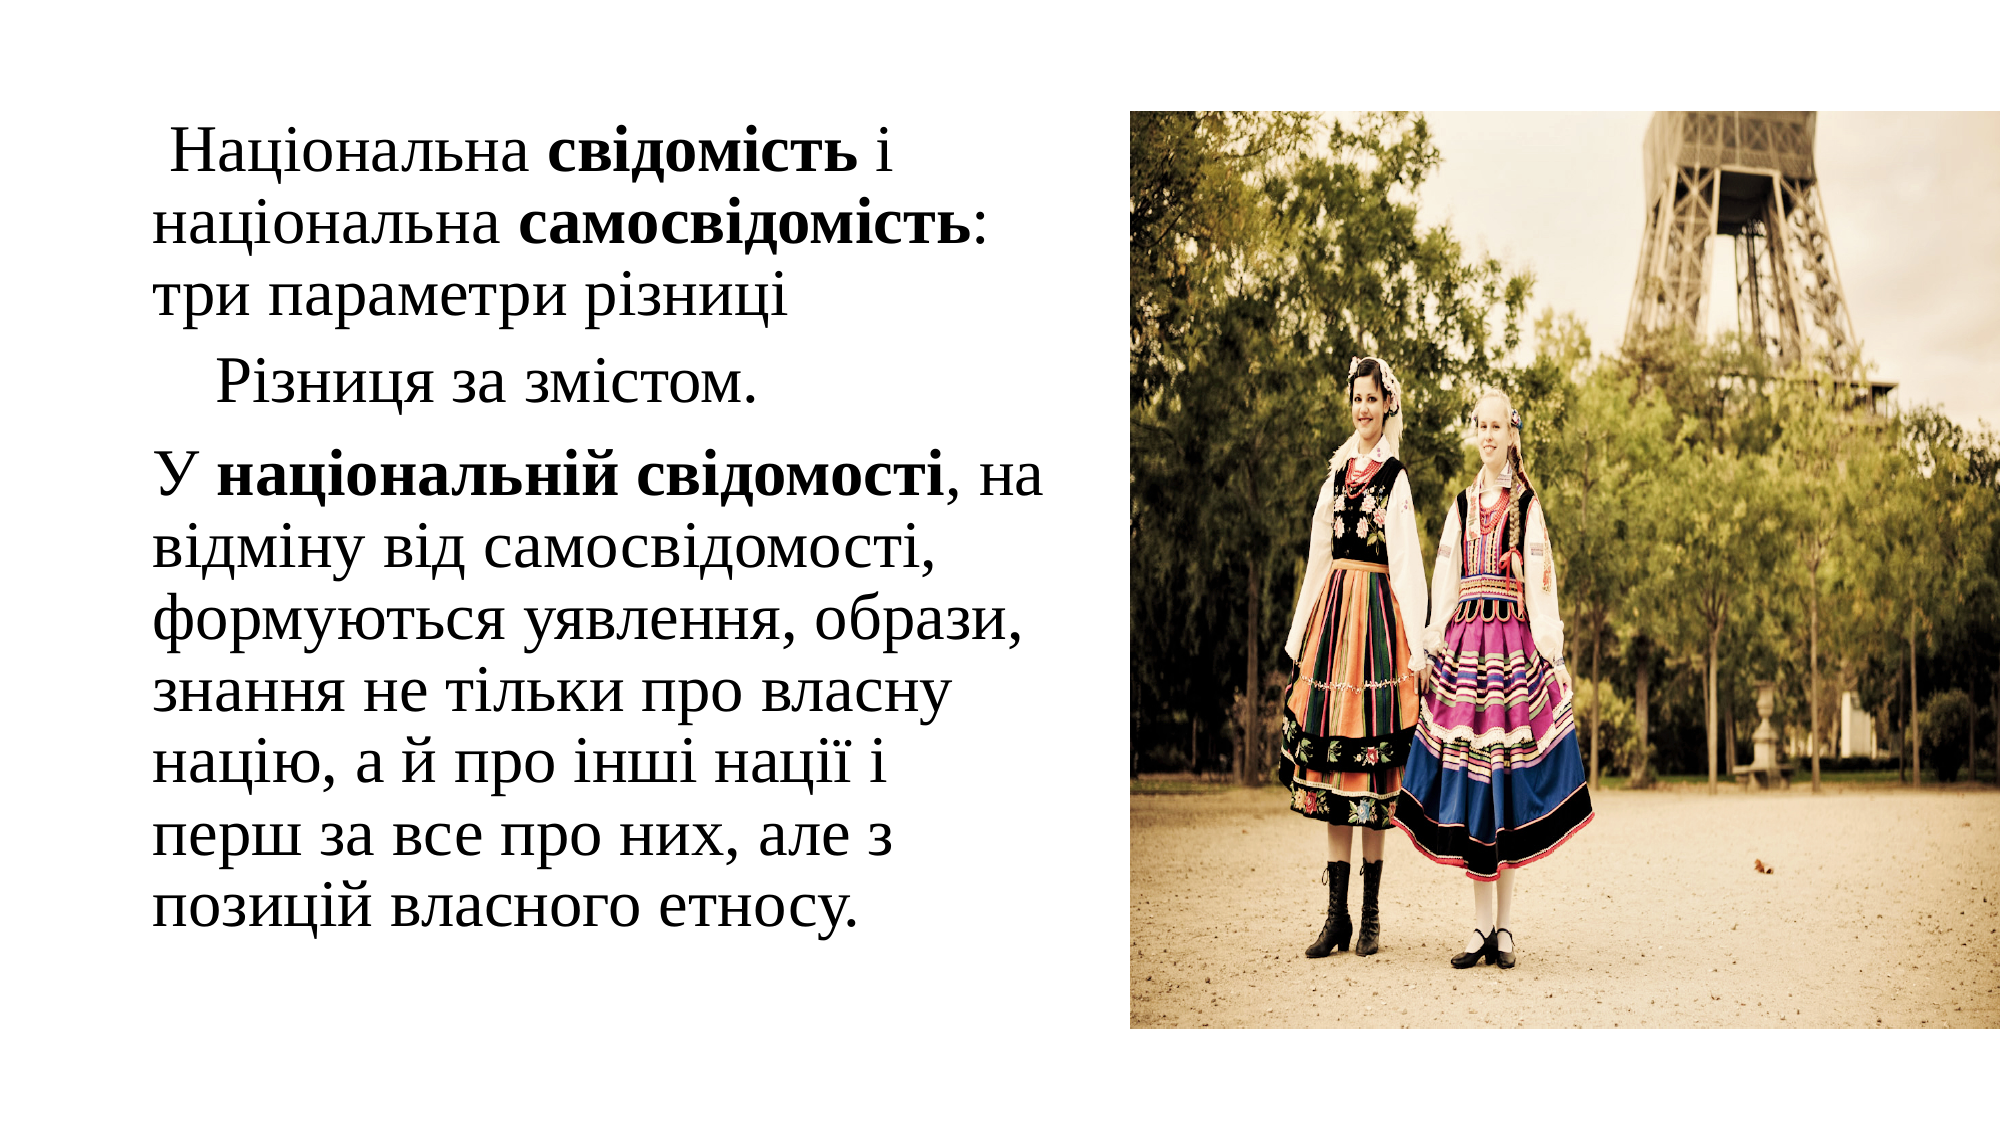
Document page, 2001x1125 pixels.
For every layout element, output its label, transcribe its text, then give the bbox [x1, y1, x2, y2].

list Різниця за змістом. У національній свідомості, на відміну від самосвідомості, формуються уявлення, образи, знання не тільки про власну націю, а й про інші нації і перш за все про них, але з позицій власного етносу. [137, 337, 1068, 1029]
title Національна свідомість і національна самосвідомість: три параметри різниці [137, 75, 1068, 337]
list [1130, 111, 2000, 1029]
